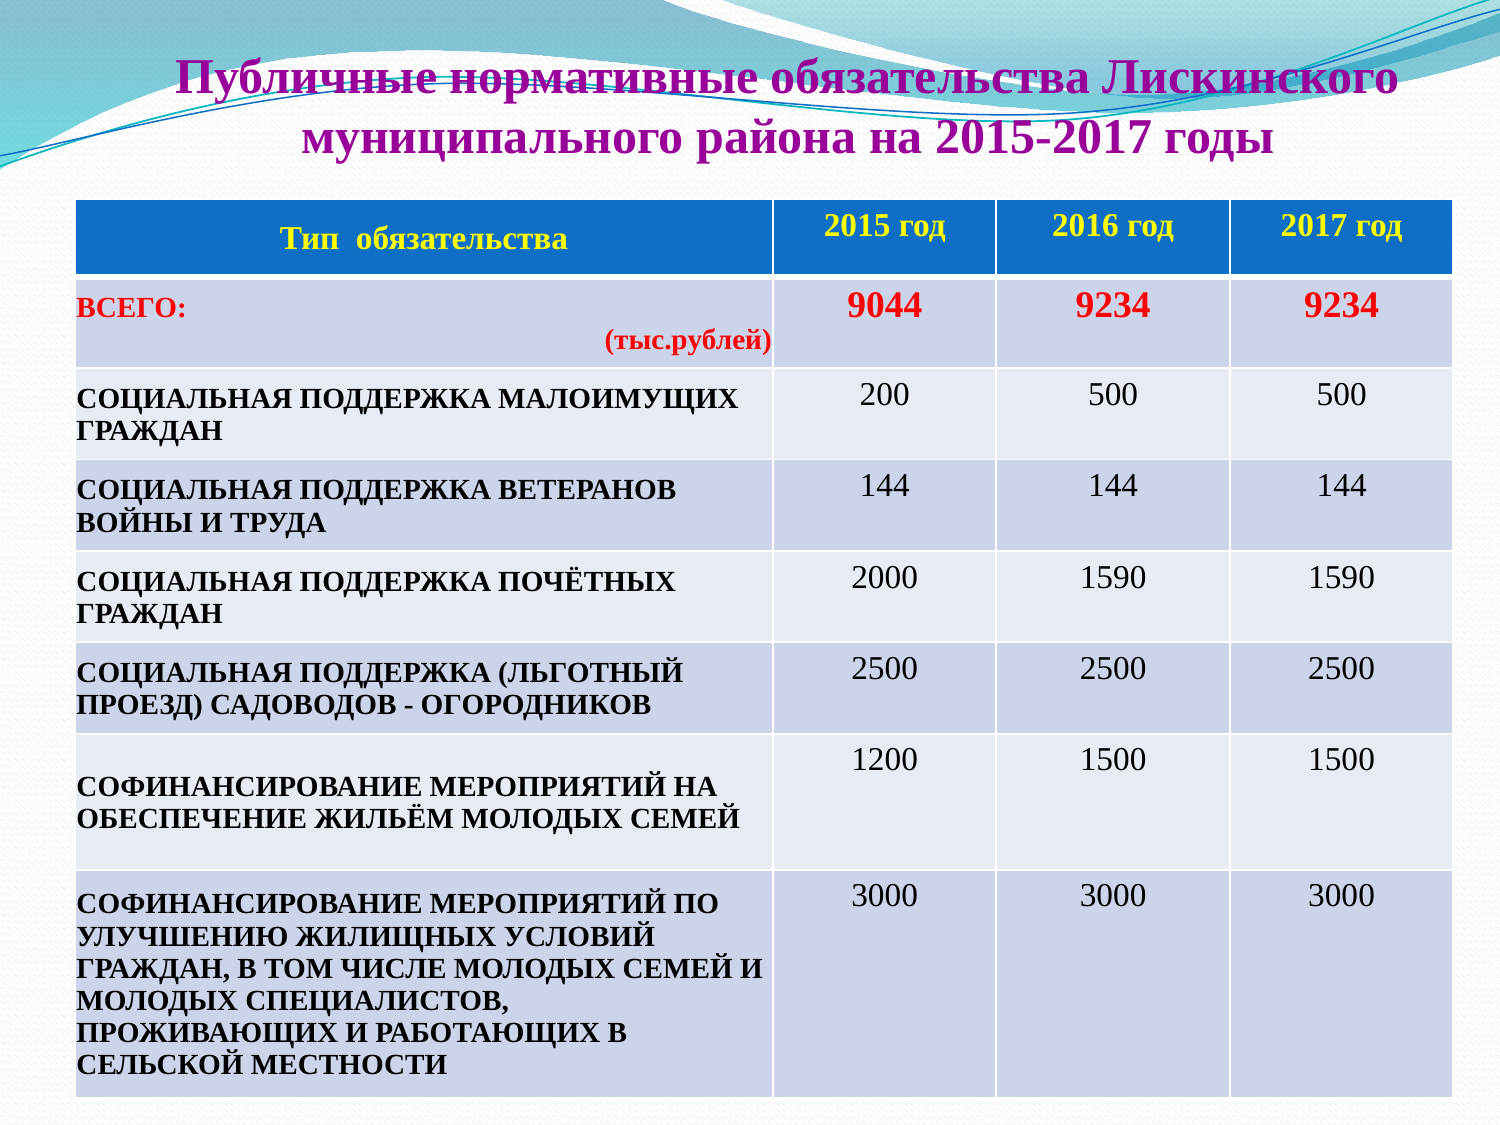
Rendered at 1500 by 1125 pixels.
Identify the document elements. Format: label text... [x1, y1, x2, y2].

table_cell 2500 [1231, 643, 1452, 733]
table_cell 9234 [1231, 280, 1452, 367]
table_header 2016 год [997, 200, 1229, 274]
table_cell 1500 [1231, 735, 1452, 869]
table_cell 9234 [997, 280, 1229, 367]
table_cell 3000 [1231, 871, 1452, 1097]
table_cell 2000 [774, 552, 995, 641]
table_cell 1590 [1231, 552, 1452, 641]
table_cell СОЦИАЛЬНАЯ ПОДДЕРЖКА ПОЧЁТНЫХ ГРАЖДАН [76, 552, 772, 641]
table_cell ВСЕГО: (тыс.рублей) [76, 280, 772, 367]
table_cell 1590 [997, 552, 1229, 641]
table_cell 9044 [774, 280, 995, 367]
table_cell СОЦИАЛЬНАЯ ПОДДЕРЖКА МАЛОИМУЩИХ ГРАЖДАН [76, 369, 772, 459]
table_cell 3000 [997, 871, 1229, 1097]
table_cell 2500 [774, 643, 995, 733]
table_cell СОФИНАНСИРОВАНИЕ МЕРОПРИЯТИЙ НА ОБЕСПЕЧЕНИЕ ЖИЛЬЁМ МОЛОДЫХ СЕМЕЙ [76, 735, 772, 869]
table_cell 144 [997, 460, 1229, 550]
table_cell 500 [1231, 369, 1452, 459]
table_header 2017 год [1231, 200, 1452, 274]
table_cell 144 [1231, 460, 1452, 550]
table_header Тип обязательства [76, 200, 772, 274]
table_cell 1500 [997, 735, 1229, 869]
table_cell 144 [774, 460, 995, 550]
table_cell 1200 [774, 735, 995, 869]
table_cell 2500 [997, 643, 1229, 733]
table_cell СОЦИАЛЬНАЯ ПОДДЕРЖКА (ЛЬГОТНЫЙ ПРОЕЗД) САДОВОДОВ - ОГОРОДНИКОВ [76, 643, 772, 733]
table_cell 3000 [774, 871, 995, 1097]
table_cell 500 [997, 369, 1229, 459]
title Публичные нормативные обязательства Лискинского муниципального района на 2015-2017 годы [75, 35, 1500, 164]
table_cell СОФИНАНСИРОВАНИЕ МЕРОПРИЯТИЙ ПО УЛУЧШЕНИЮ ЖИЛИЩНЫХ УСЛОВИЙ ГРАЖДАН, В ТОМ ЧИСЛЕ МОЛОДЫХ СЕМЕЙ И МОЛОДЫХ СПЕЦИАЛИСТОВ, ПРОЖИВАЮЩИХ И РАБОТАЮЩИХ В СЕЛЬСКОЙ МЕСТНОСТИ [76, 871, 772, 1097]
table_header 2015 год [774, 200, 995, 274]
table_cell СОЦИАЛЬНАЯ ПОДДЕРЖКА ВЕТЕРАНОВ ВОЙНЫ И ТРУДА [76, 460, 772, 550]
table_cell 200 [774, 369, 995, 459]
